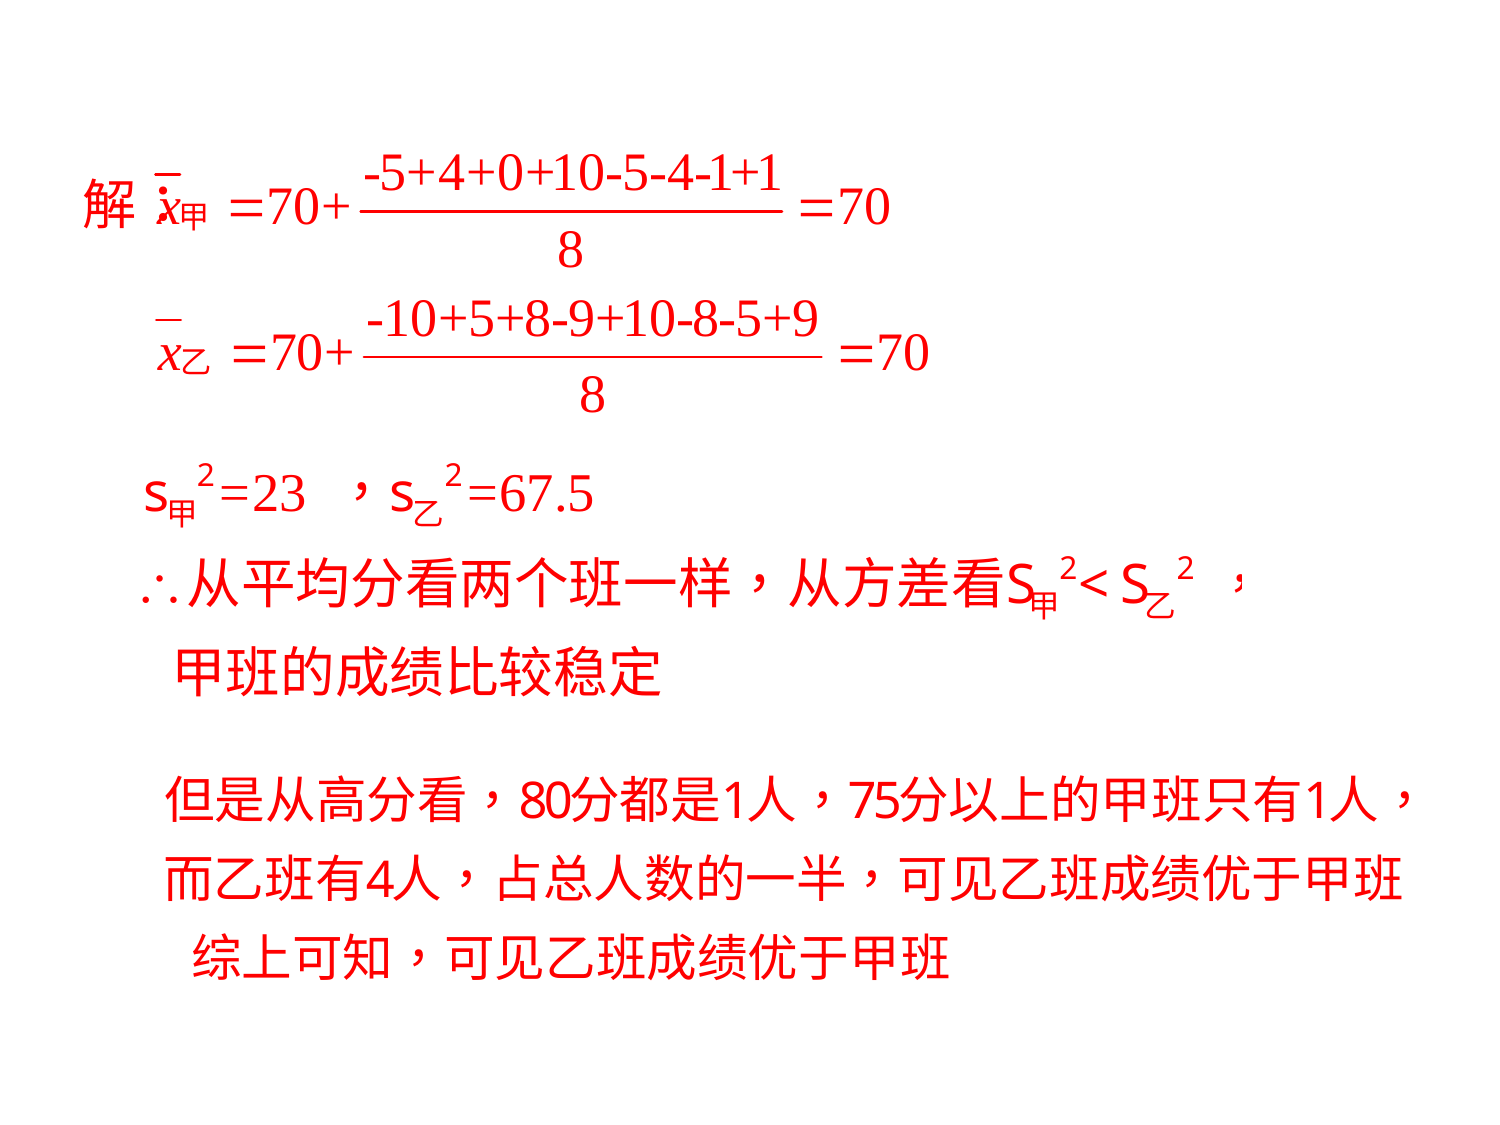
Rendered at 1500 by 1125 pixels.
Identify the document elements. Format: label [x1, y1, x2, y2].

list [106, 448, 1242, 709]
list [156, 766, 1411, 991]
list [75, 136, 945, 426]
